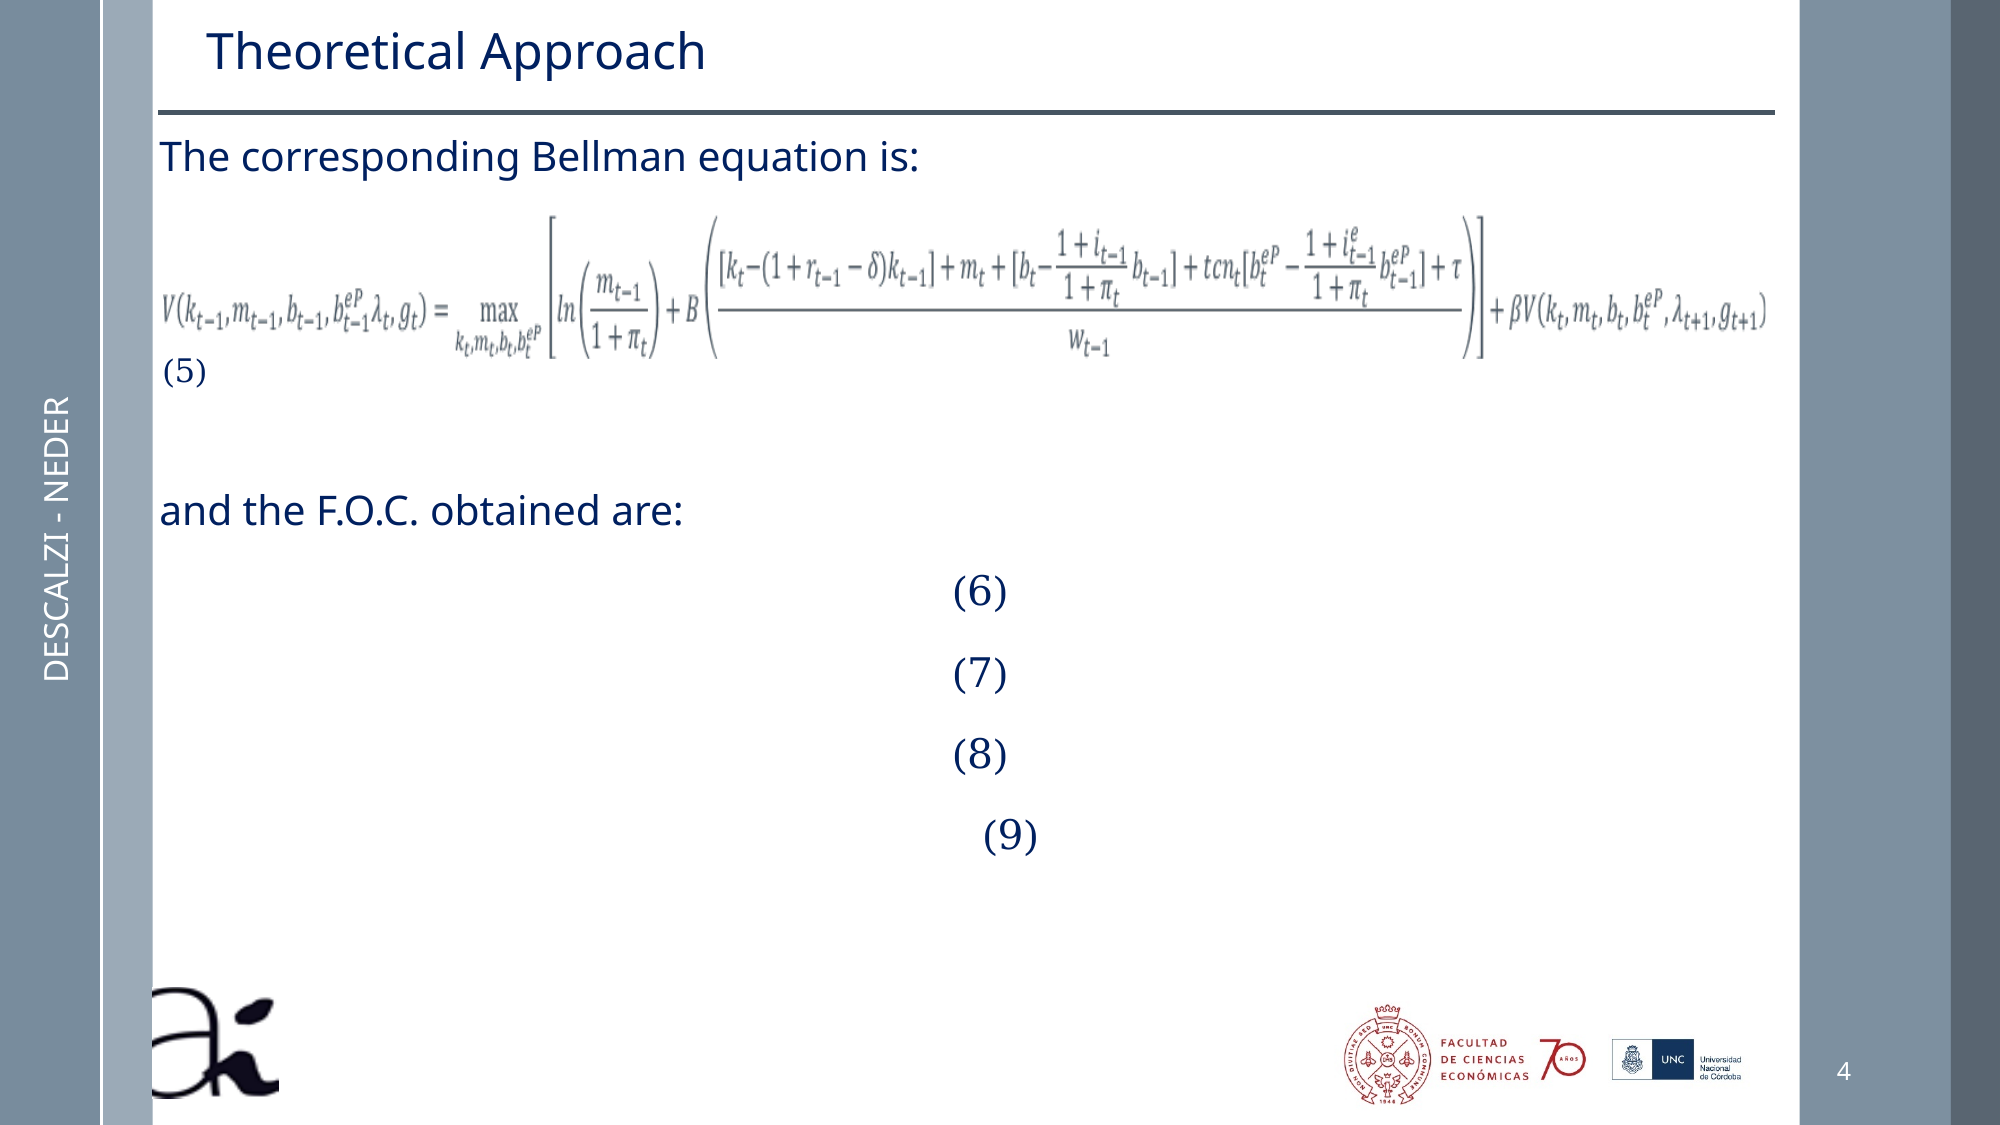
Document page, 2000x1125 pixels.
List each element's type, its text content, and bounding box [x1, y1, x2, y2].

footer DESCALZI - NEDER [24, 112, 85, 968]
picture [152, 987, 279, 1099]
text_box [175, 148, 1775, 891]
text_box Theoretical Approach [191, 18, 1542, 112]
picture [161, 214, 1766, 359]
text_box Theoretical Approach [191, 113, 1542, 148]
picture [1323, 990, 1766, 1125]
slide_number 4 [1766, 1042, 1867, 1103]
